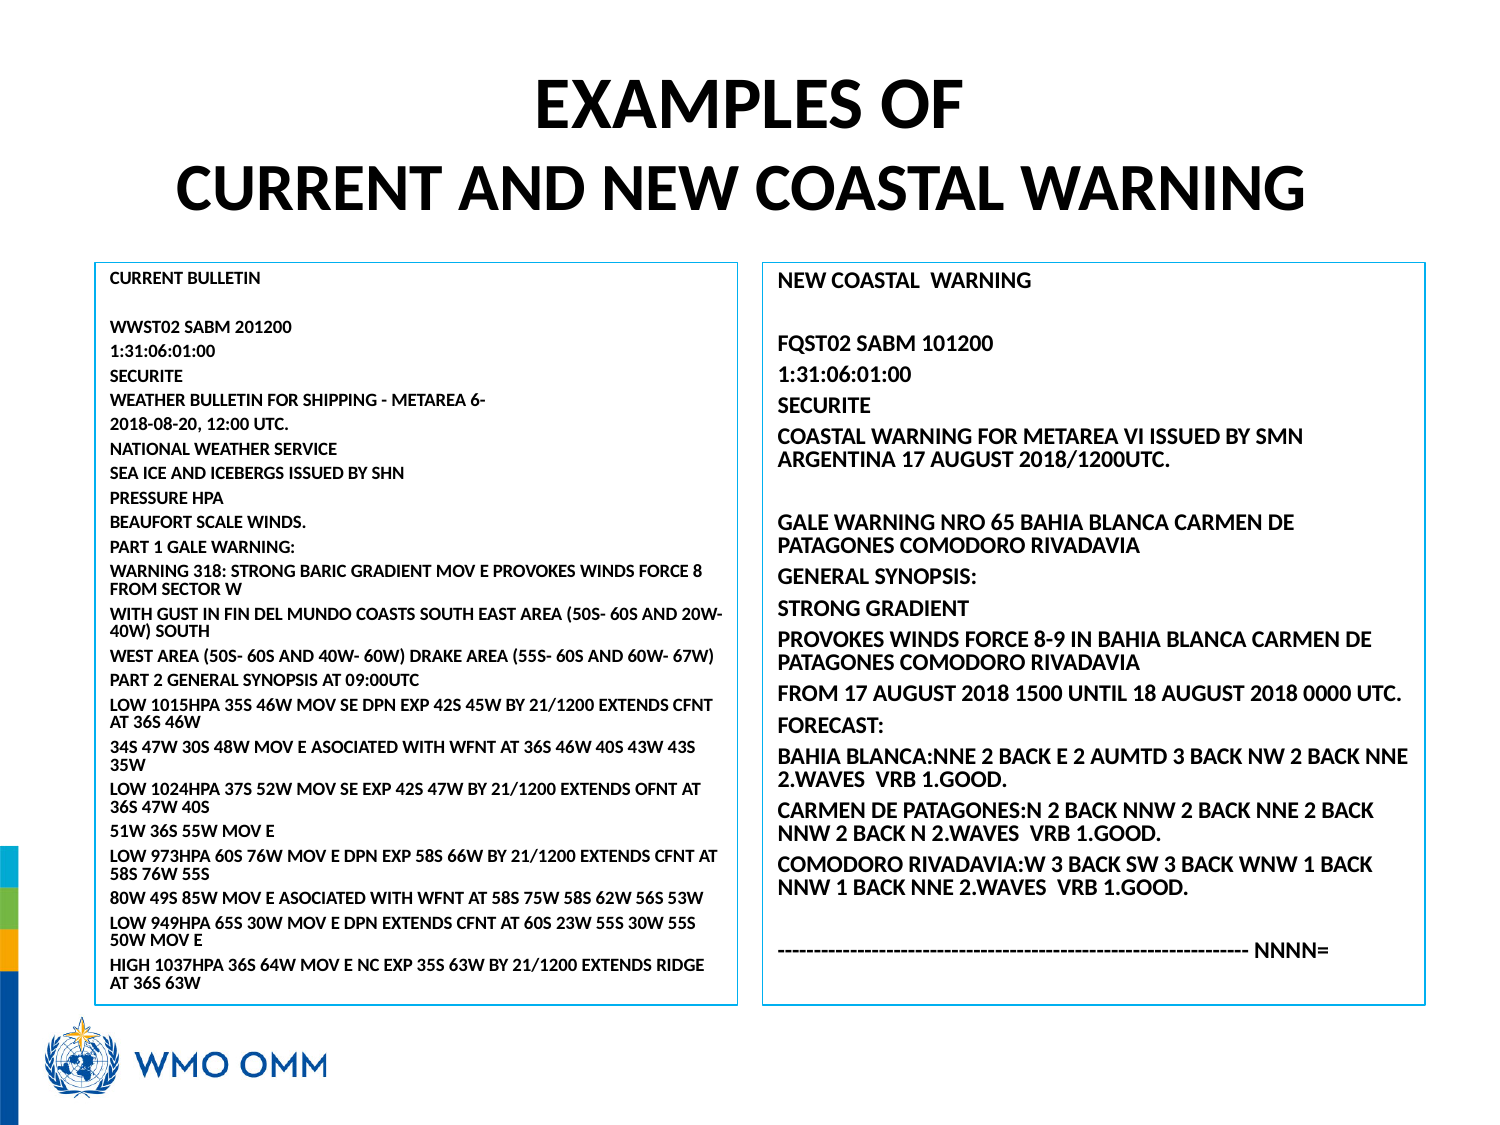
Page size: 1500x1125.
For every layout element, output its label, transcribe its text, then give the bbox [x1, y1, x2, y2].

picture [0, 845, 327, 1125]
title EXAMPLES OF CURRENT AND NEW COASTAL WARNING [75, 45, 1425, 233]
list CURRENT BULLETIN WWST02 SABM 201200 1:31:06:01:00 SECURITE WEATHER BULLETIN FOR SHIPPING - METAREA 6- 2018-08-20, 12:00 UTC. NATIONAL WEATHER SERVICE SEA ICE AND ICEBERGS ISSUED BY SHN PRESSURE HPA BEAUFORT SCALE WINDS. PART 1 GALE WARNING: WARNING 318: STRONG BARIC GRADIENT MOV E PROVOKES WINDS FORCE 8 FROM SECTOR W WITH GUST IN FIN DEL MUNDO COASTS SOUTH EAST AREA (50S- 60S AND 20W- 40W) SOUTH WEST AREA (50S- 60S AND 40W- 60W) DRAKE AREA (55S- 60S AND 60W- 67W) PART 2 GENERAL SYNOPSIS AT 09:00UTC LOW 1015HPA 35S 46W MOV SE DPN EXP 42S 45W BY 21/1200 EXTENDS CFNT AT 36S 46W 34S 47W 30S 48W MOV E ASOCIATED WITH WFNT AT 36S 46W 40S 43W 43S 35W LOW 1024HPA 37S 52W MOV SE EXP 42S 47W BY 21/1200 EXTENDS OFNT AT 36S 47W 40S 51W 36S 55W MOV E LOW 973HPA 60S 76W MOV E DPN EXP 58S 66W BY 21/1200 EXTENDS CFNT AT 58S 76W 55S 80W 49S 85W MOV E ASOCIATED WITH WFNT AT 58S 75W 58S 62W 56S 53W LOW 949HPA 65S 30W MOV E DPN EXTENDS CFNT AT 60S 23W 55S 30W 55S 50W MOV E HIGH 1037HPA 36S 64W MOV E NC EXP 35S 63W BY 21/1200 EXTENDS RIDGE AT 36S 63W [94, 262, 738, 1005]
list NEW COASTAL WARNING FQST02 SABM 101200 1:31:06:01:00 SECURITE COASTAL WARNING FOR METAREA VI ISSUED BY SMN ARGENTINA 17 AUGUST 2018/1200UTC. GALE WARNING NRO 65 BAHIA BLANCA CARMEN DE PATAGONES COMODORO RIVADAVIA GENERAL SYNOPSIS: STRONG GRADIENT PROVOKES WINDS FORCE 8-9 IN BAHIA BLANCA CARMEN DE PATAGONES COMODORO RIVADAVIA FROM 17 AUGUST 2018 1500 UNTIL 18 AUGUST 2018 0000 UTC. FORECAST: BAHIA BLANCA:NNE 2 BACK E 2 AUMTD 3 BACK NW 2 BACK NNE 2.WAVES VRB 1.GOOD. CARMEN DE PATAGONES:N 2 BACK NNW 2 BACK NNE 2 BACK NNW 2 BACK N 2.WAVES VRB 1.GOOD. COMODORO RIVADAVIA:W 3 BACK SW 3 BACK WNW 1 BACK NNW 1 BACK NNE 2.WAVES VRB 1.GOOD. ----------------------------------------------------------------- NNNN= [762, 262, 1425, 1005]
